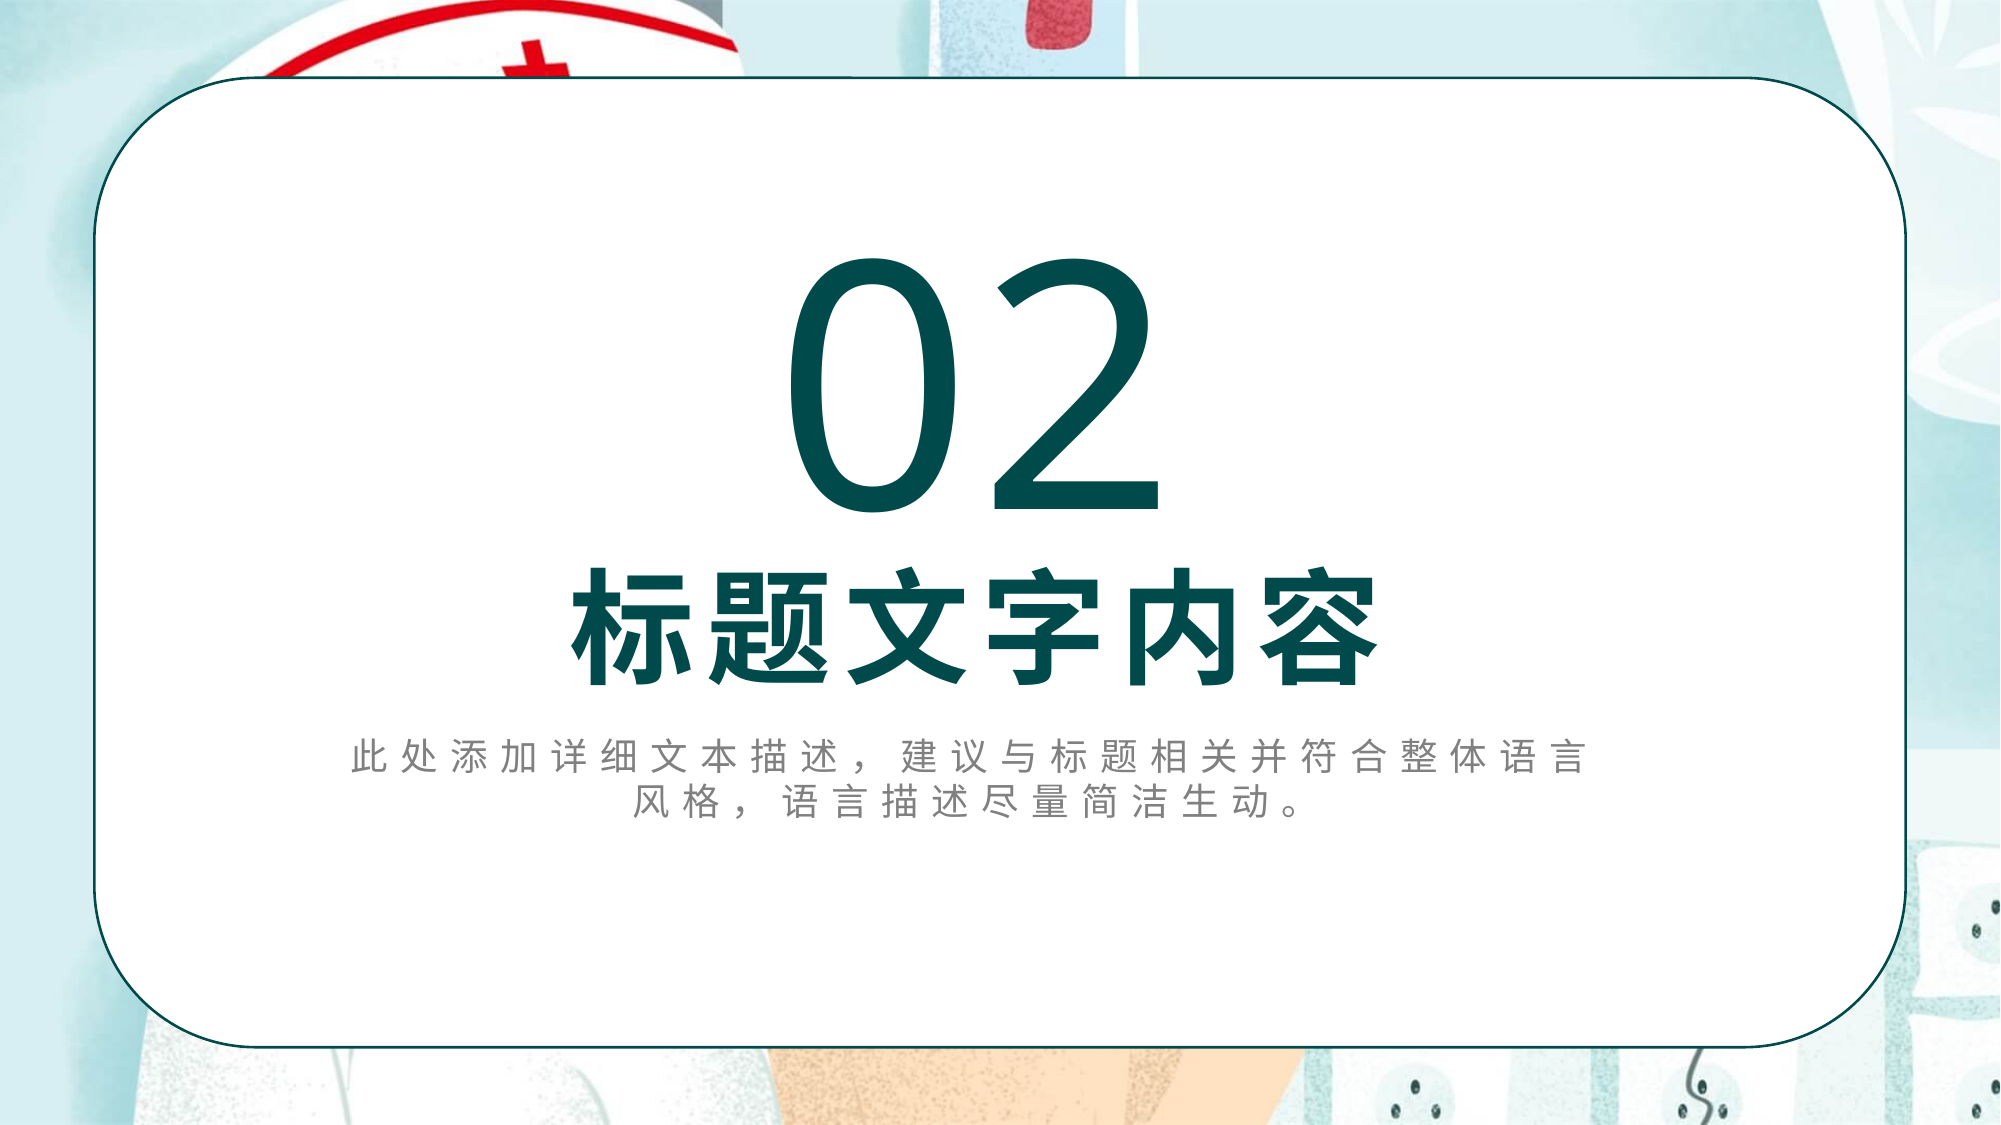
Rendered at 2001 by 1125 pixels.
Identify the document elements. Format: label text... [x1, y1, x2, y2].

text_box [93, 76, 1907, 1049]
text_box 此处添加详细文本描述，建议与标题相关并符合整体语言风格，语言描述尽量简洁生动。 [326, 725, 1625, 831]
picture [0, 0, 2001, 1125]
text_box 标题文字内容 [326, 541, 1625, 707]
text_box 02 [627, 156, 1325, 541]
